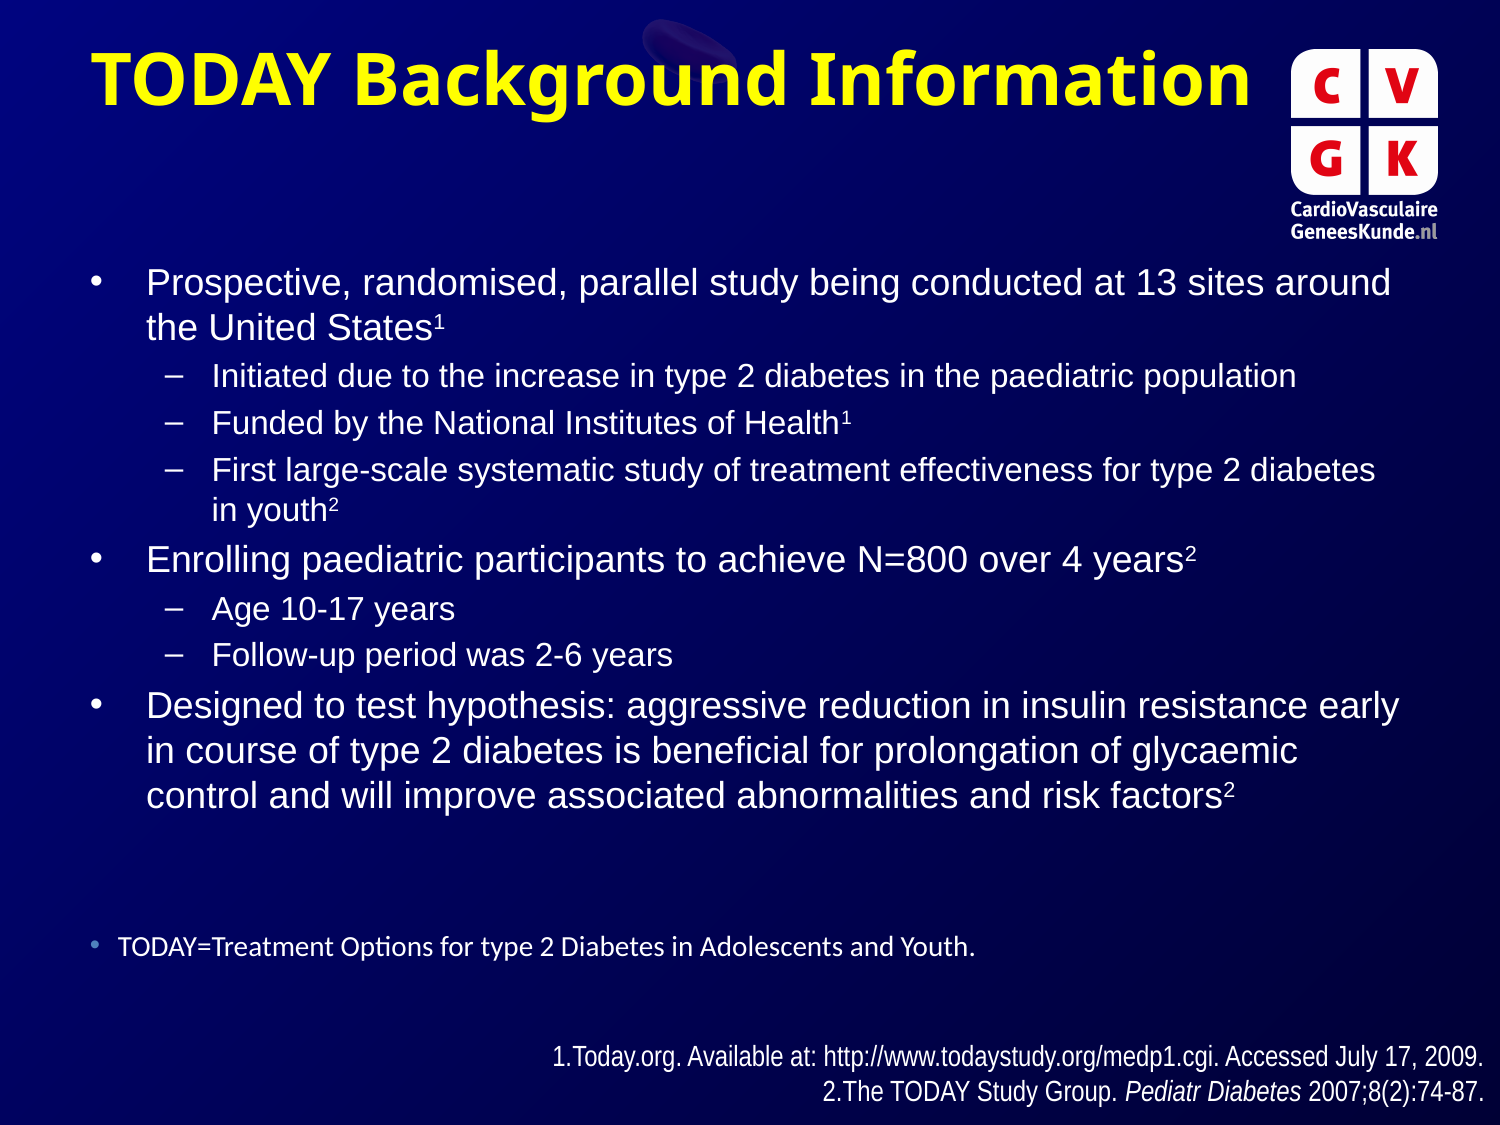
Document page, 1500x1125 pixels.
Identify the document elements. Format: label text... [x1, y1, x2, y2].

picture [1291, 49, 1438, 239]
text_box TODAY=Treatment Options for type 2 Diabetes in Adolescents and Youth. [75, 919, 950, 1014]
list Prospective, randomised, parallel study being conducted at 13 sites around the United States1 Initiated due to the increase in type 2 diabetes in the paediatric population Funded by the National Institutes of Health1 First large-scale systematic study of treatment effectiveness for type 2 diabetes in youth2 Enrolling paediatric participants to achieve N=800 over 4 years2 Age 10-17 years Follow-up period was 2-6 years Designed to test hypothesis: aggressive reduction in insulin resistance early in course of type 2 diabetes is beneficial for prolongation of glycaemic control and will improve associated abnormalities and risk factors2 [75, 250, 1425, 1051]
text_box 1.Today.org. Available at: http://www.todaystudy.org/medp1.cgi. Accessed July 17, 2009. 2.The TODAY Study Group. Pediatr Diabetes 2007;8(2):74-87. [725, 1029, 1500, 1124]
title TODAY Background Information [75, 25, 1290, 213]
